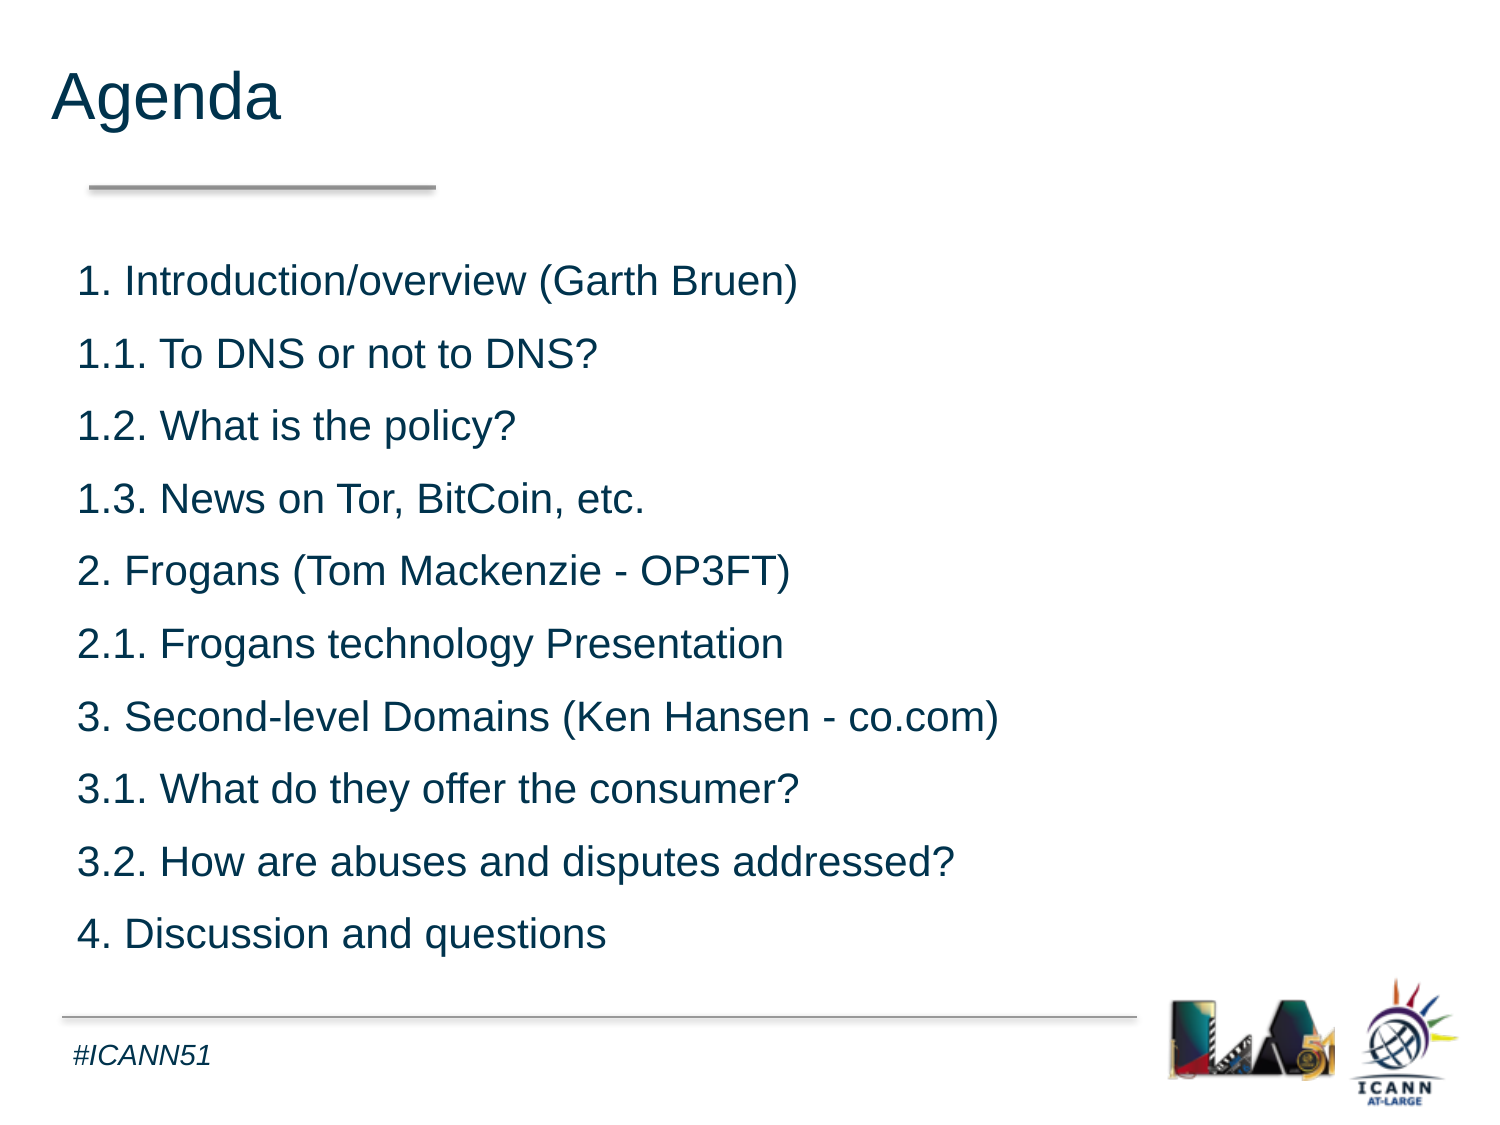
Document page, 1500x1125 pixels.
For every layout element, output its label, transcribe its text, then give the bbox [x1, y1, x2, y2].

list Agenda [23, 50, 1450, 150]
picture [1167, 974, 1462, 1110]
list 1. Introduction/overview (Garth Bruen) 1.1. To DNS or not to DNS? 1.2. What is the policy? 1.3. News on Tor, BitCoin, etc. 2. Frogans (Tom Mackenzie - OP3FT) 2.1. Frogans technology Presentation 3. Second-level Domains (Ken Hansen - co.com) 3.1. What do they offer the consumer? 3.2. How are abuses and disputes addressed? 4. Discussion and questions [50, 249, 1450, 969]
